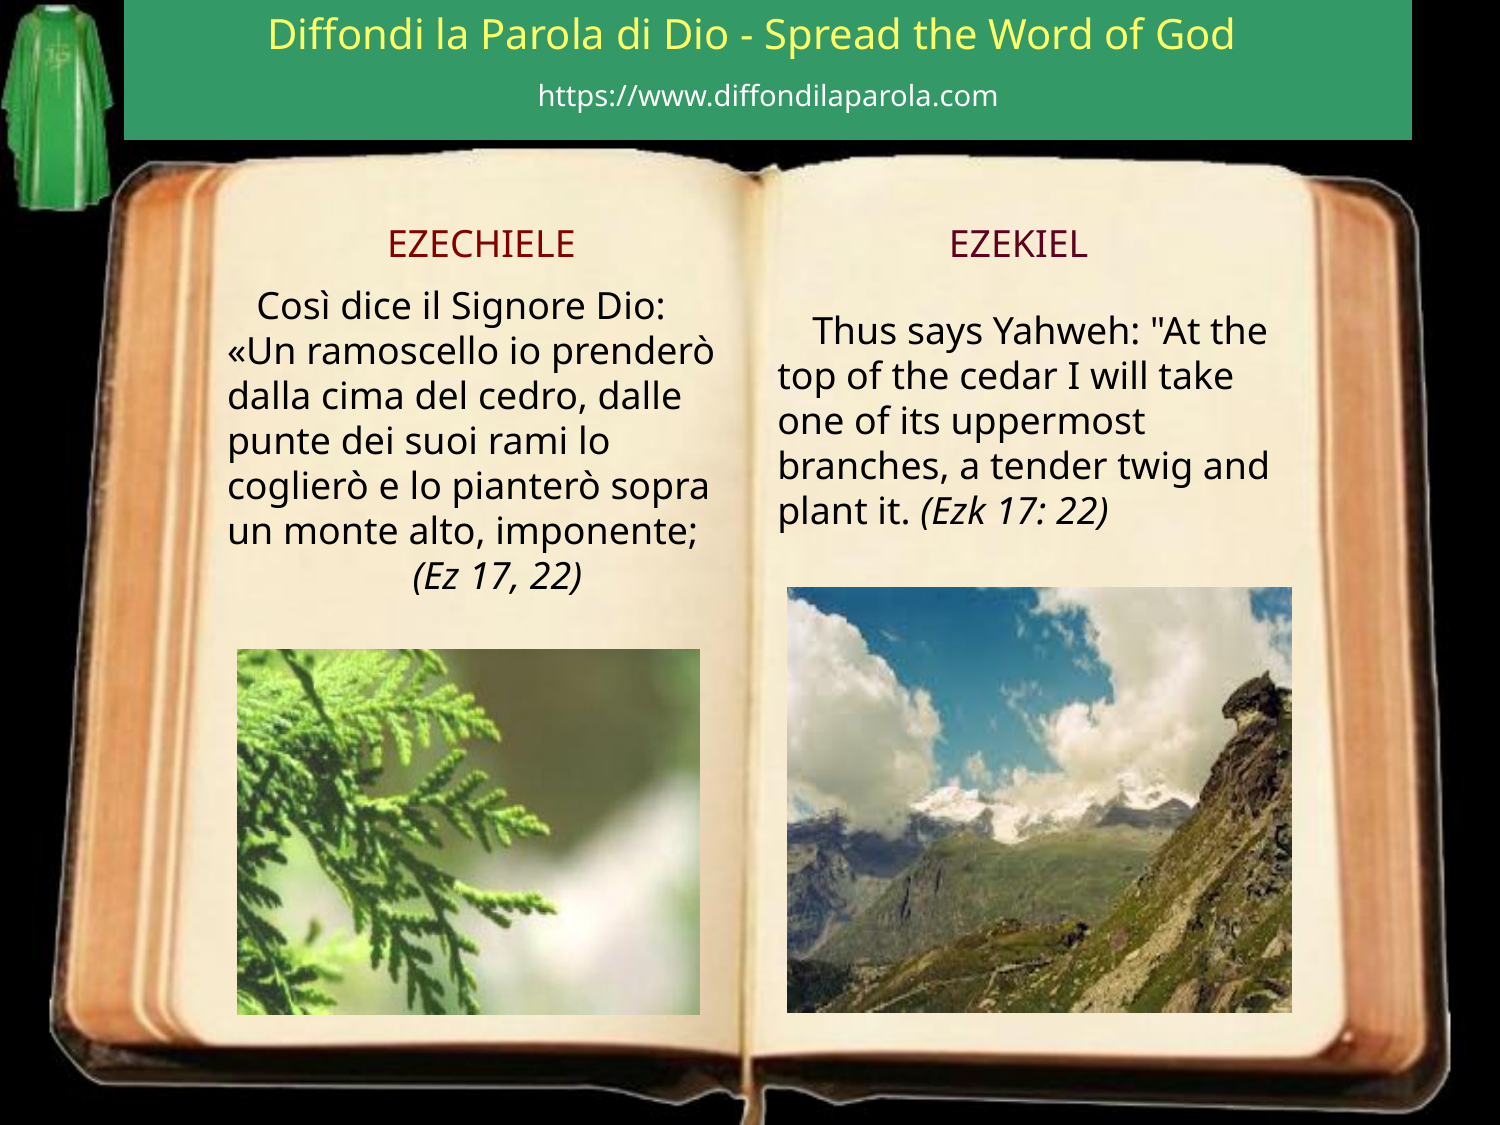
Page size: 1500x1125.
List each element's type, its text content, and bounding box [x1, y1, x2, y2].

text_box EZECHIELE [200, 212, 762, 273]
picture [0, 0, 1500, 1125]
text_box EZEKIEL [762, 212, 1275, 273]
text_box Diffondi la Parola di Dio - Spread the Word of God https://www.diffondilaparola.com [124, 0, 1412, 140]
text_box Thus says Yahweh: "At the top of the cedar I will take one of its uppermost branches, a tender twig and plant it. (Ezk 17: 22) [762, 299, 1288, 540]
text_box Così dice il Signore Dio: «Un ramoscello io prenderò dalla cima del cedro, dalle punte dei suoi rami lo coglierò e lo pianterò sopra un monte alto, imponente; (Ez 17, 22) [212, 274, 738, 605]
